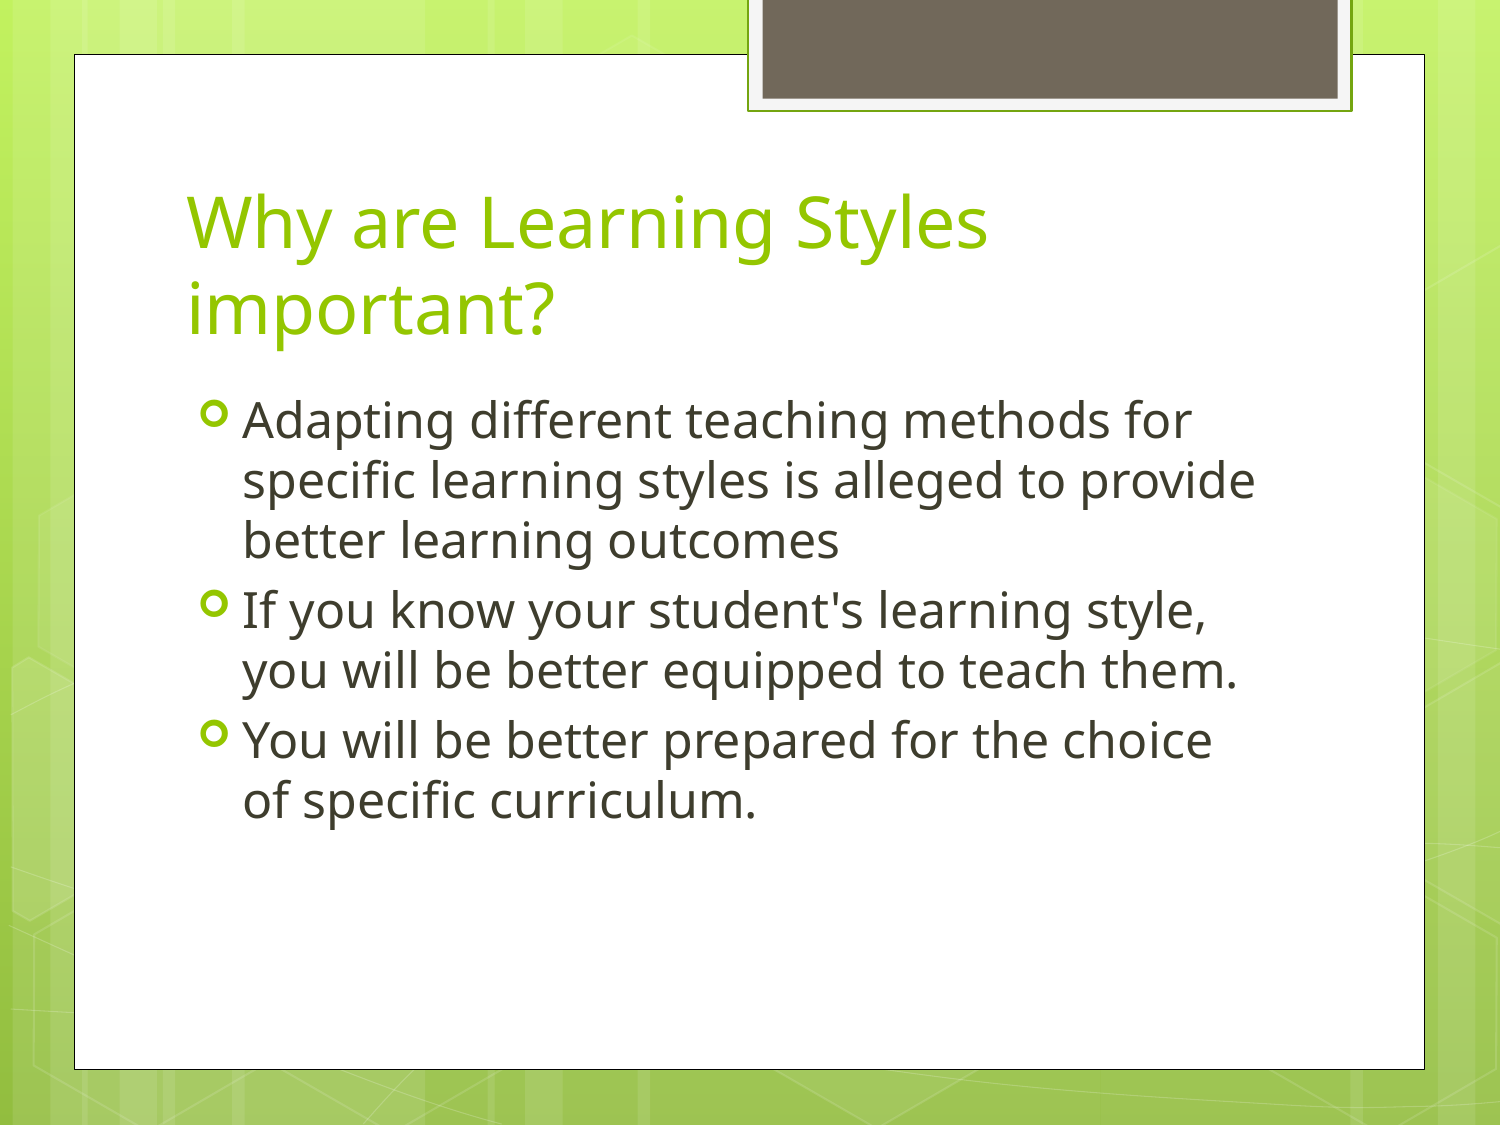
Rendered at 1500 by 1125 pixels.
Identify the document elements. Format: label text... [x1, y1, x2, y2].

list Adapting different teaching methods for specific learning styles is alleged to provide better learning outcomes If you know your student's learning style, you will be better equipped to teach them. You will be better prepared for the choice of specific curriculum. [171, 381, 1283, 957]
title Why are Learning Styles important? [171, 168, 1324, 357]
